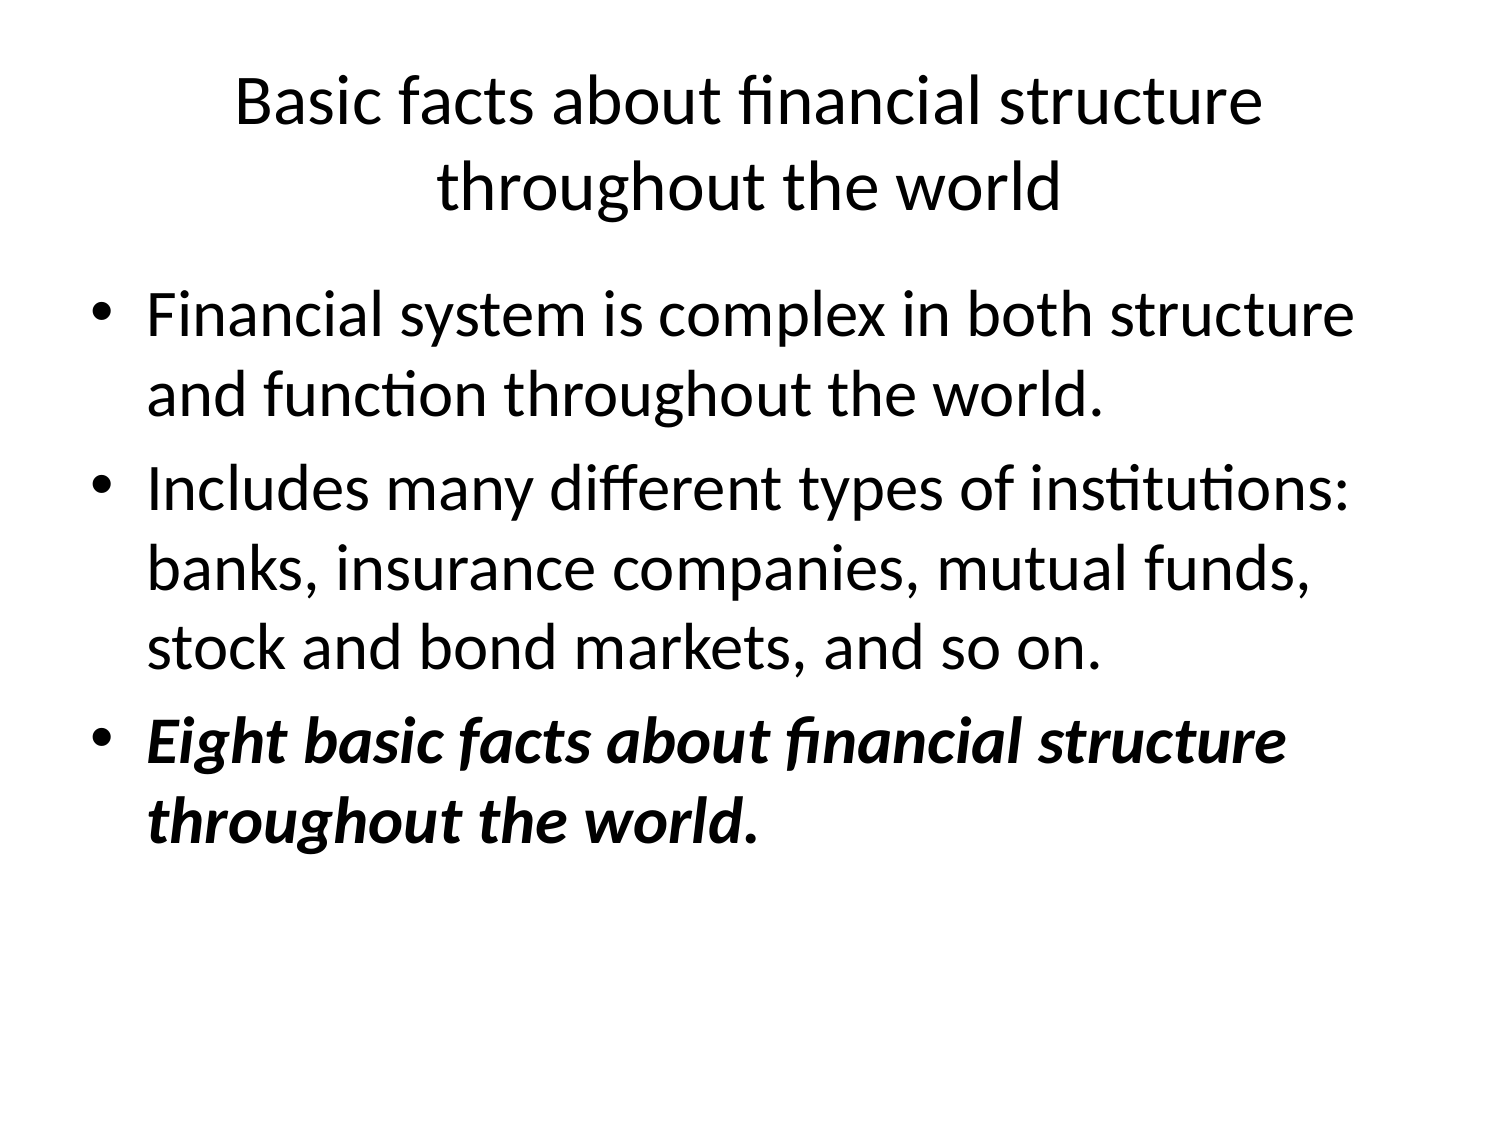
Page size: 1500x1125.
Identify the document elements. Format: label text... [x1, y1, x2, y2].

title Basic facts about financial structure throughout the world [75, 45, 1425, 233]
list Financial system is complex in both structure and function throughout the world. Includes many different types of institutions: banks, insurance companies, mutual funds, stock and bond markets, and so on. Eight basic facts about financial structure throughout the world. [75, 262, 1425, 1005]
